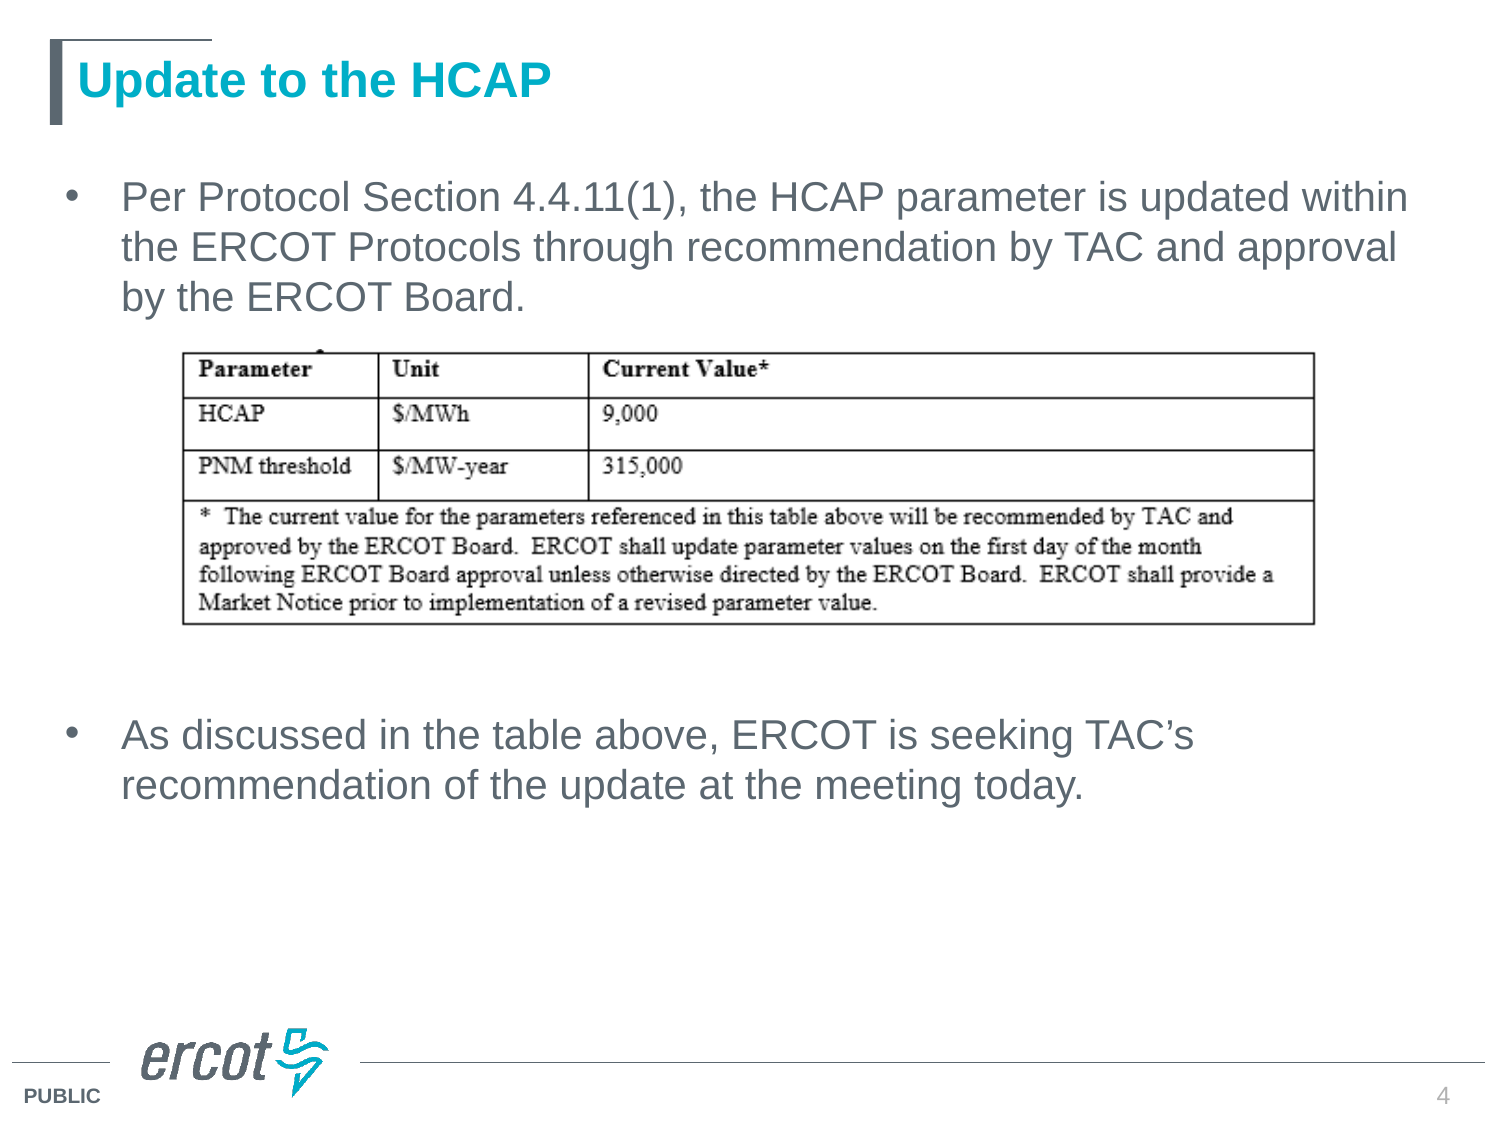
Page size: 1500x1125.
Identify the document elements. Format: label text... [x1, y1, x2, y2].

slide_number 4 [1400, 1076, 1488, 1113]
title Update to the HCAP [62, 39, 1450, 125]
picture [137, 1024, 332, 1100]
picture [179, 349, 1321, 631]
list Per Protocol Section 4.4.11(1), the HCAP parameter is updated within the ERCOT Protocols through recommendation by TAC and approval by the ERCOT Board. As discussed in the table above, ERCOT is seeking TAC’s recommendation of the update at the meeting today. [50, 162, 1450, 992]
